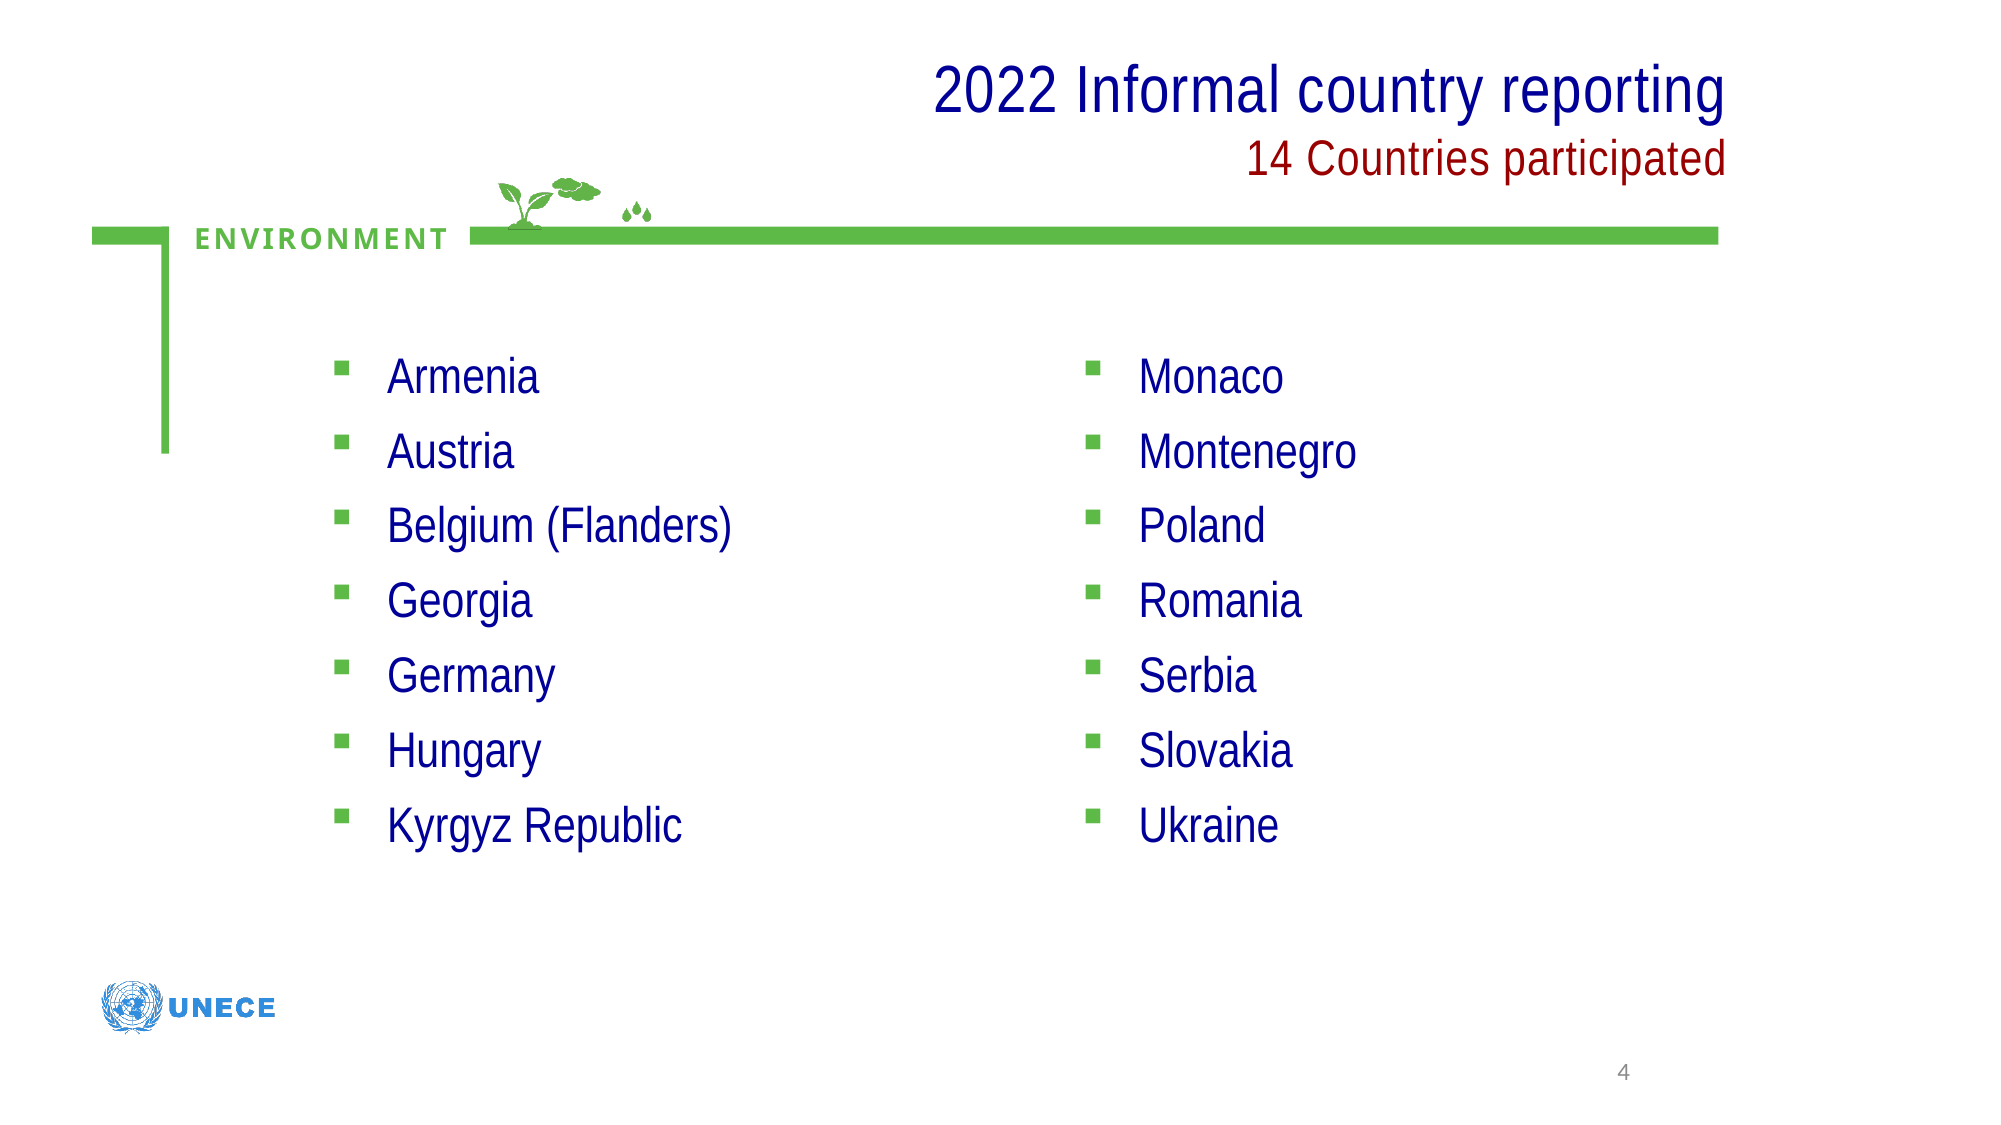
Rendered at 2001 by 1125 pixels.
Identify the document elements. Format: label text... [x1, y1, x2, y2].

slide_number 4 [1307, 1040, 1645, 1101]
text_box Monaco Montenegro Poland Romania Serbia Slovakia Ukraine [1039, 454, 1703, 980]
text_box 2022 Informal country reporting 14 Countries participated [263, 34, 1742, 197]
text_box Armenia Austria Belgium (Flanders) Georgia Germany Hungary Kyrgyz Republic [288, 454, 1016, 980]
picture [97, 979, 277, 1035]
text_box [92, 87, 1719, 454]
